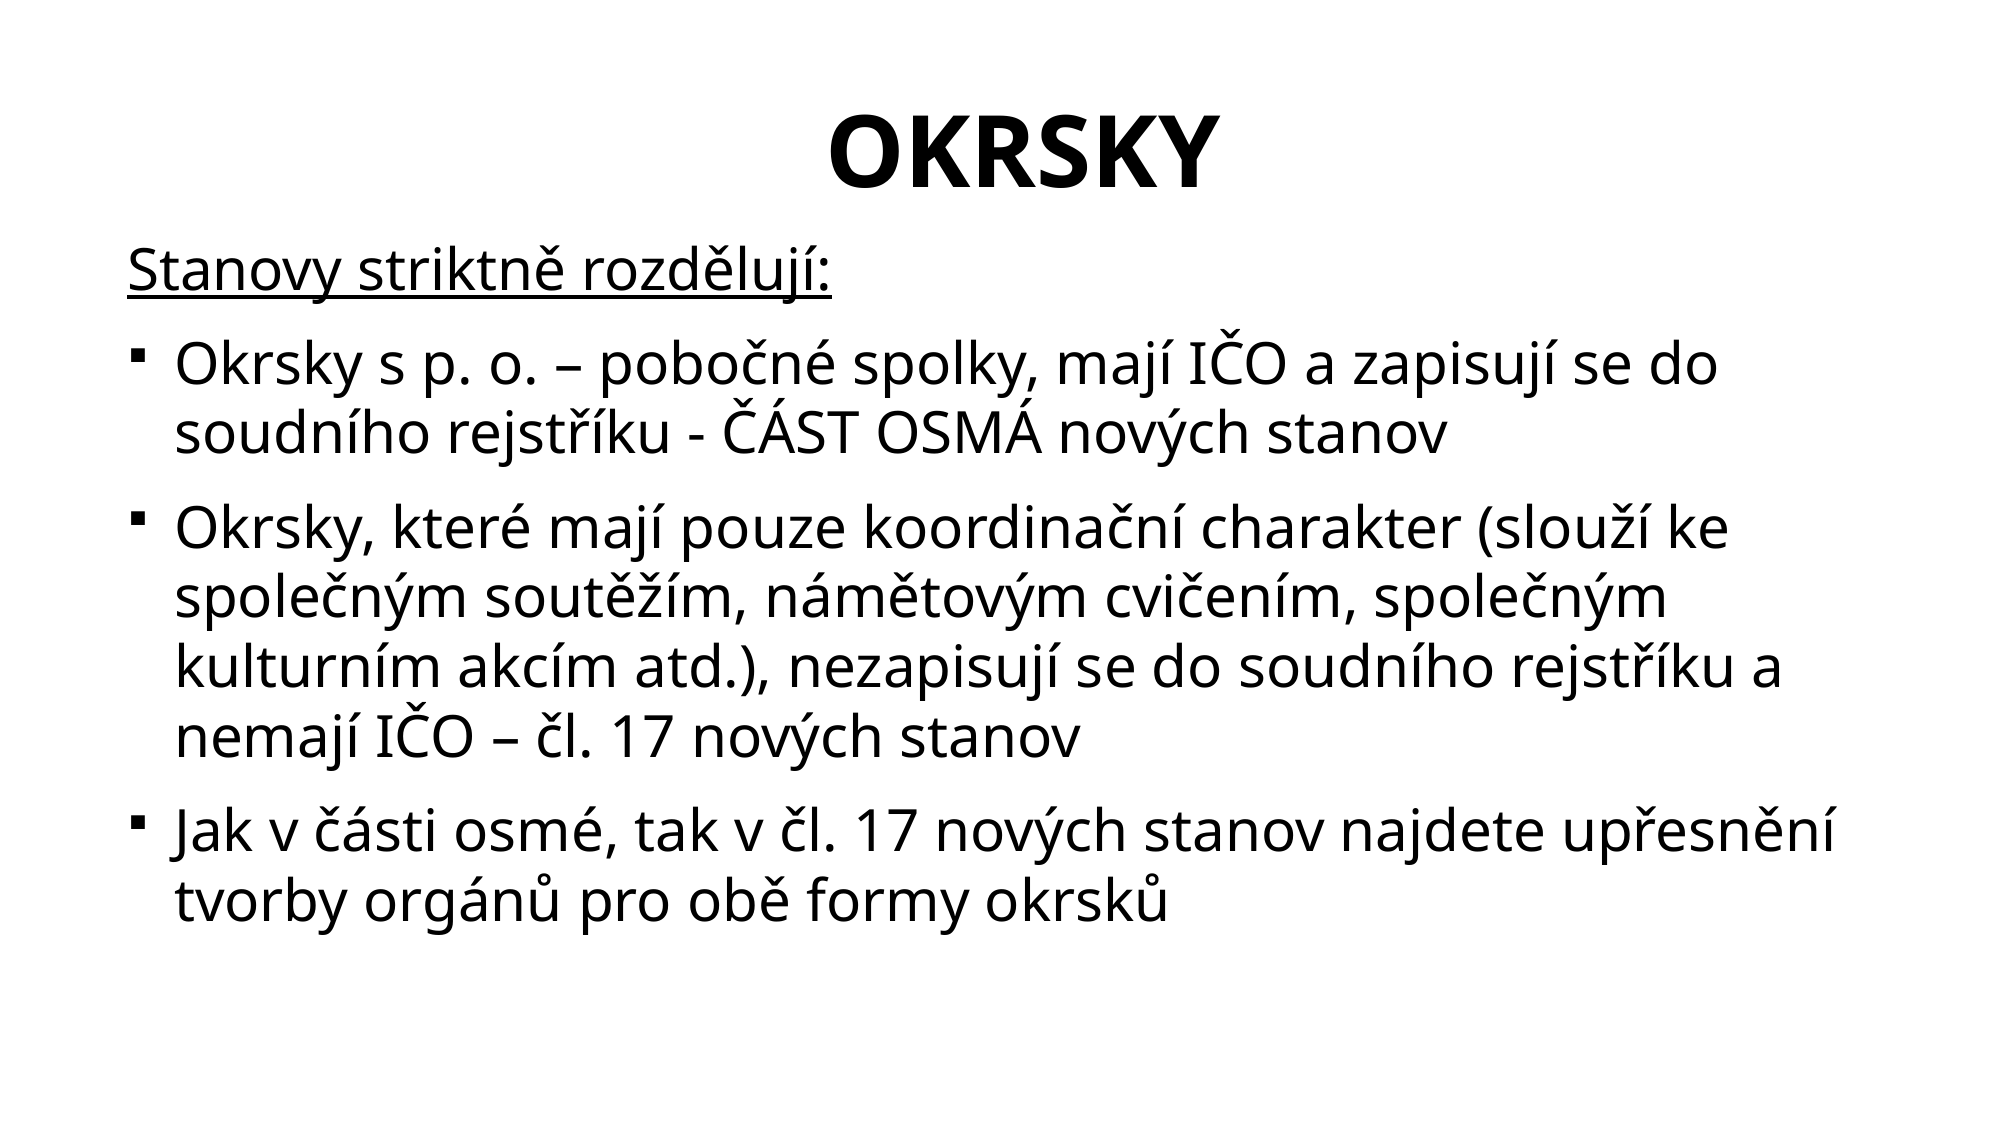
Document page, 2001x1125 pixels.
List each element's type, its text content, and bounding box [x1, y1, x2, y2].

list OKRSKY Stanovy striktně rozdělují: Okrsky s p. o. – pobočné spolky, mají IČO a zapisují se do soudního rejstříku - ČÁST OSMÁ nových stanov Okrsky, které mají pouze koordinační charakter (slouží ke společným soutěžím, námětovým cvičením, společným kulturním akcím atd.), nezapisují se do soudního rejstříku a nemají IČO – čl. 17 nových stanov Jak v části osmé, tak v čl. 17 nových stanov najdete upřesnění tvorby orgánů pro obě formy okrsků [112, 29, 1934, 992]
